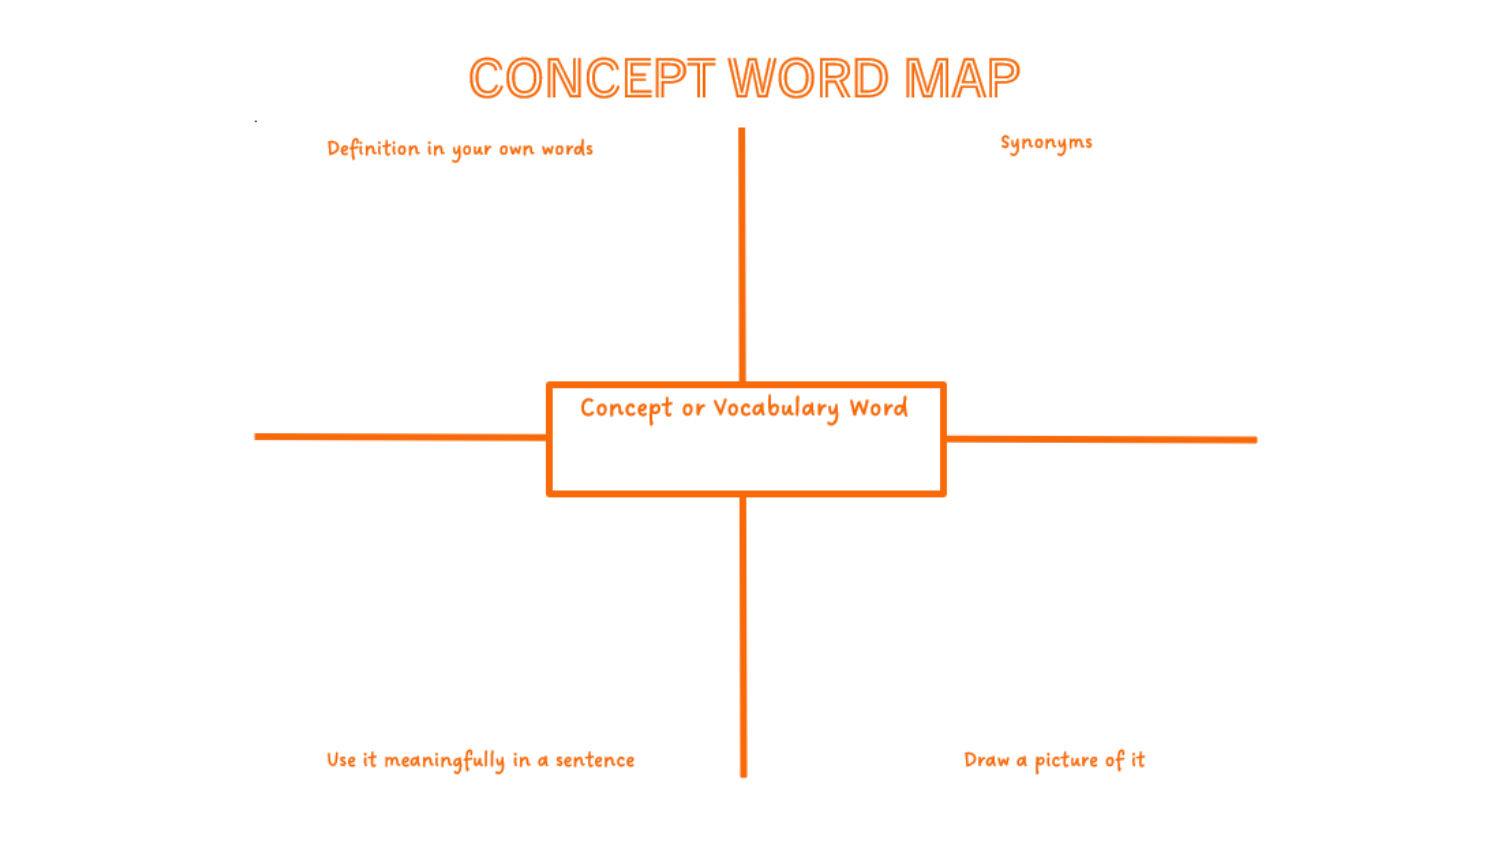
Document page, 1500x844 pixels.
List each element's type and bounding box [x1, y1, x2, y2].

picture [205, 35, 1295, 809]
